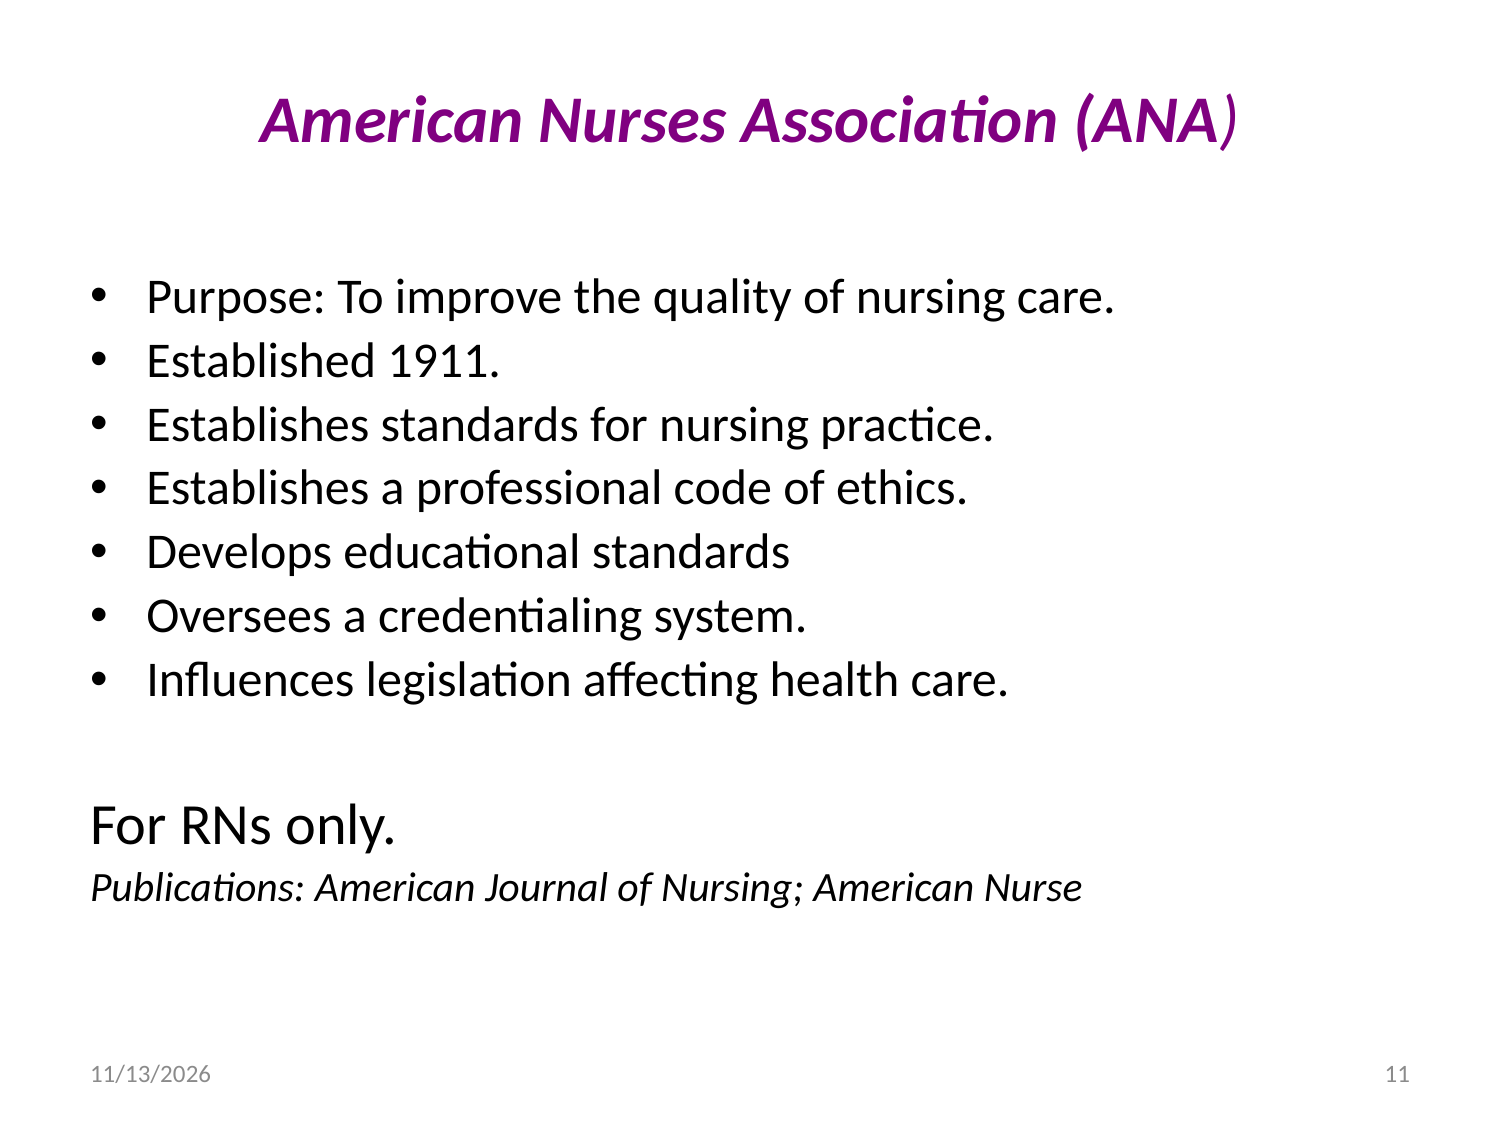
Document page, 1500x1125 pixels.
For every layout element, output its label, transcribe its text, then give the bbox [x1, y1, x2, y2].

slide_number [75, 1042, 425, 1103]
list Purpose: To improve the quality of nursing care. Established 1911. Establishes standards for nursing practice. Establishes a professional code of ethics. Develops educational standards Oversees a credentialing system. Influences legislation affecting health care. For RNs only. Publications: American Journal of Nursing; American Nurse [75, 262, 1425, 1005]
title American Nurses Association (ANA) [75, 45, 1425, 188]
slide_number 11 [1074, 1042, 1425, 1103]
